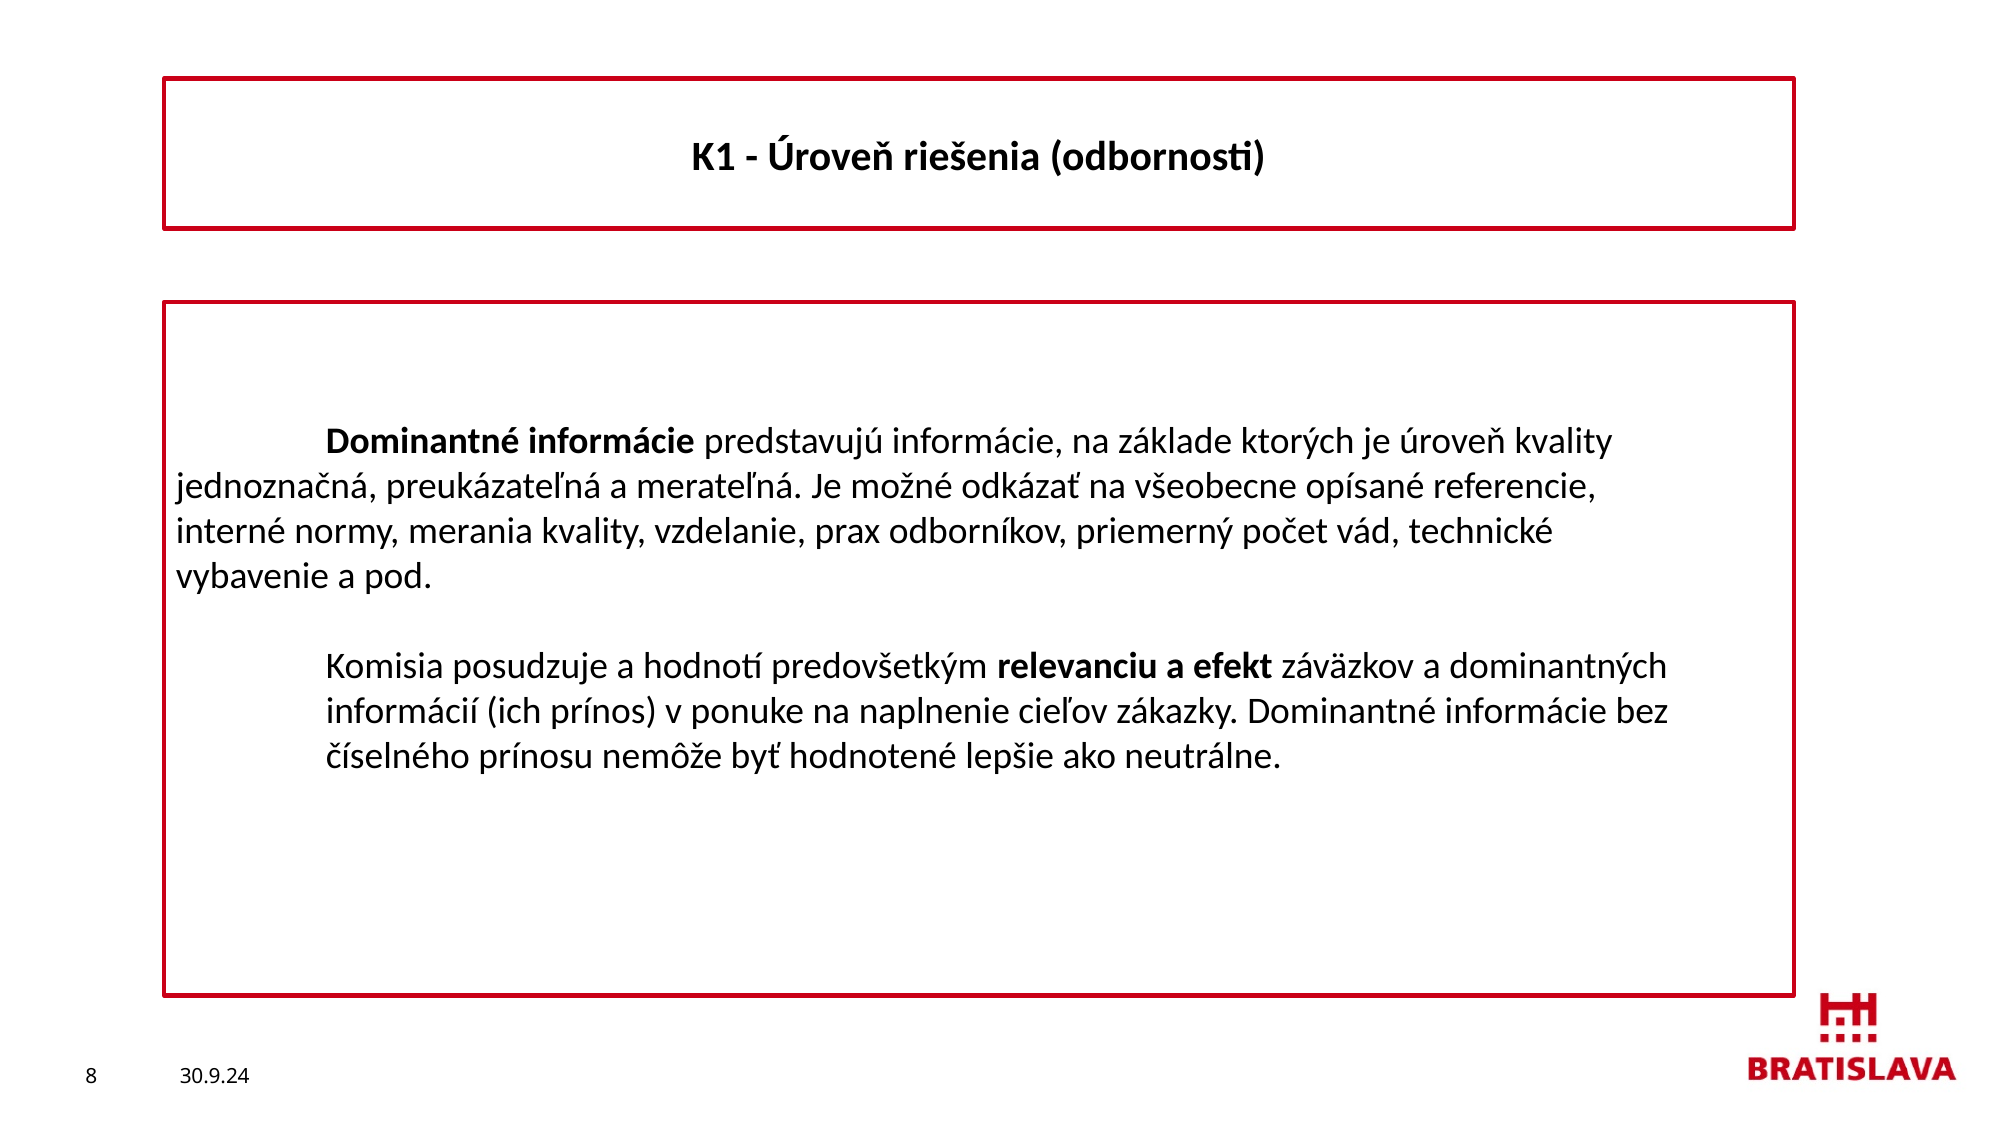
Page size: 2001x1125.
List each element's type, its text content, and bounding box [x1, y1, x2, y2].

text_box Dominantné informácie predstavujú informácie, na základe ktorých je úroveň kvality jednoznačná, preukázateľná a merateľná. Je možné odkázať na všeobecne opísané referencie, interné normy, merania kvality, vzdelanie, prax odborníkov, priemerný počet vád, technické vybavenie a pod. Komisia posudzuje a hodnotí predovšetkým relevanciu a efekt záväzkov a dominantných informácií (ich prínos) v ponuke na naplnenie cieľov zákazky. Dominantné informácie bez číselného prínosu nemôže byť hodnotené lepšie ako neutrálne. [162, 300, 1796, 998]
text_box K1 - Úroveň riešenia (odbornosti) [162, 76, 1796, 231]
slide_number 8 [85, 1062, 165, 1094]
picture [1717, 960, 1982, 1110]
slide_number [179, 1062, 417, 1094]
